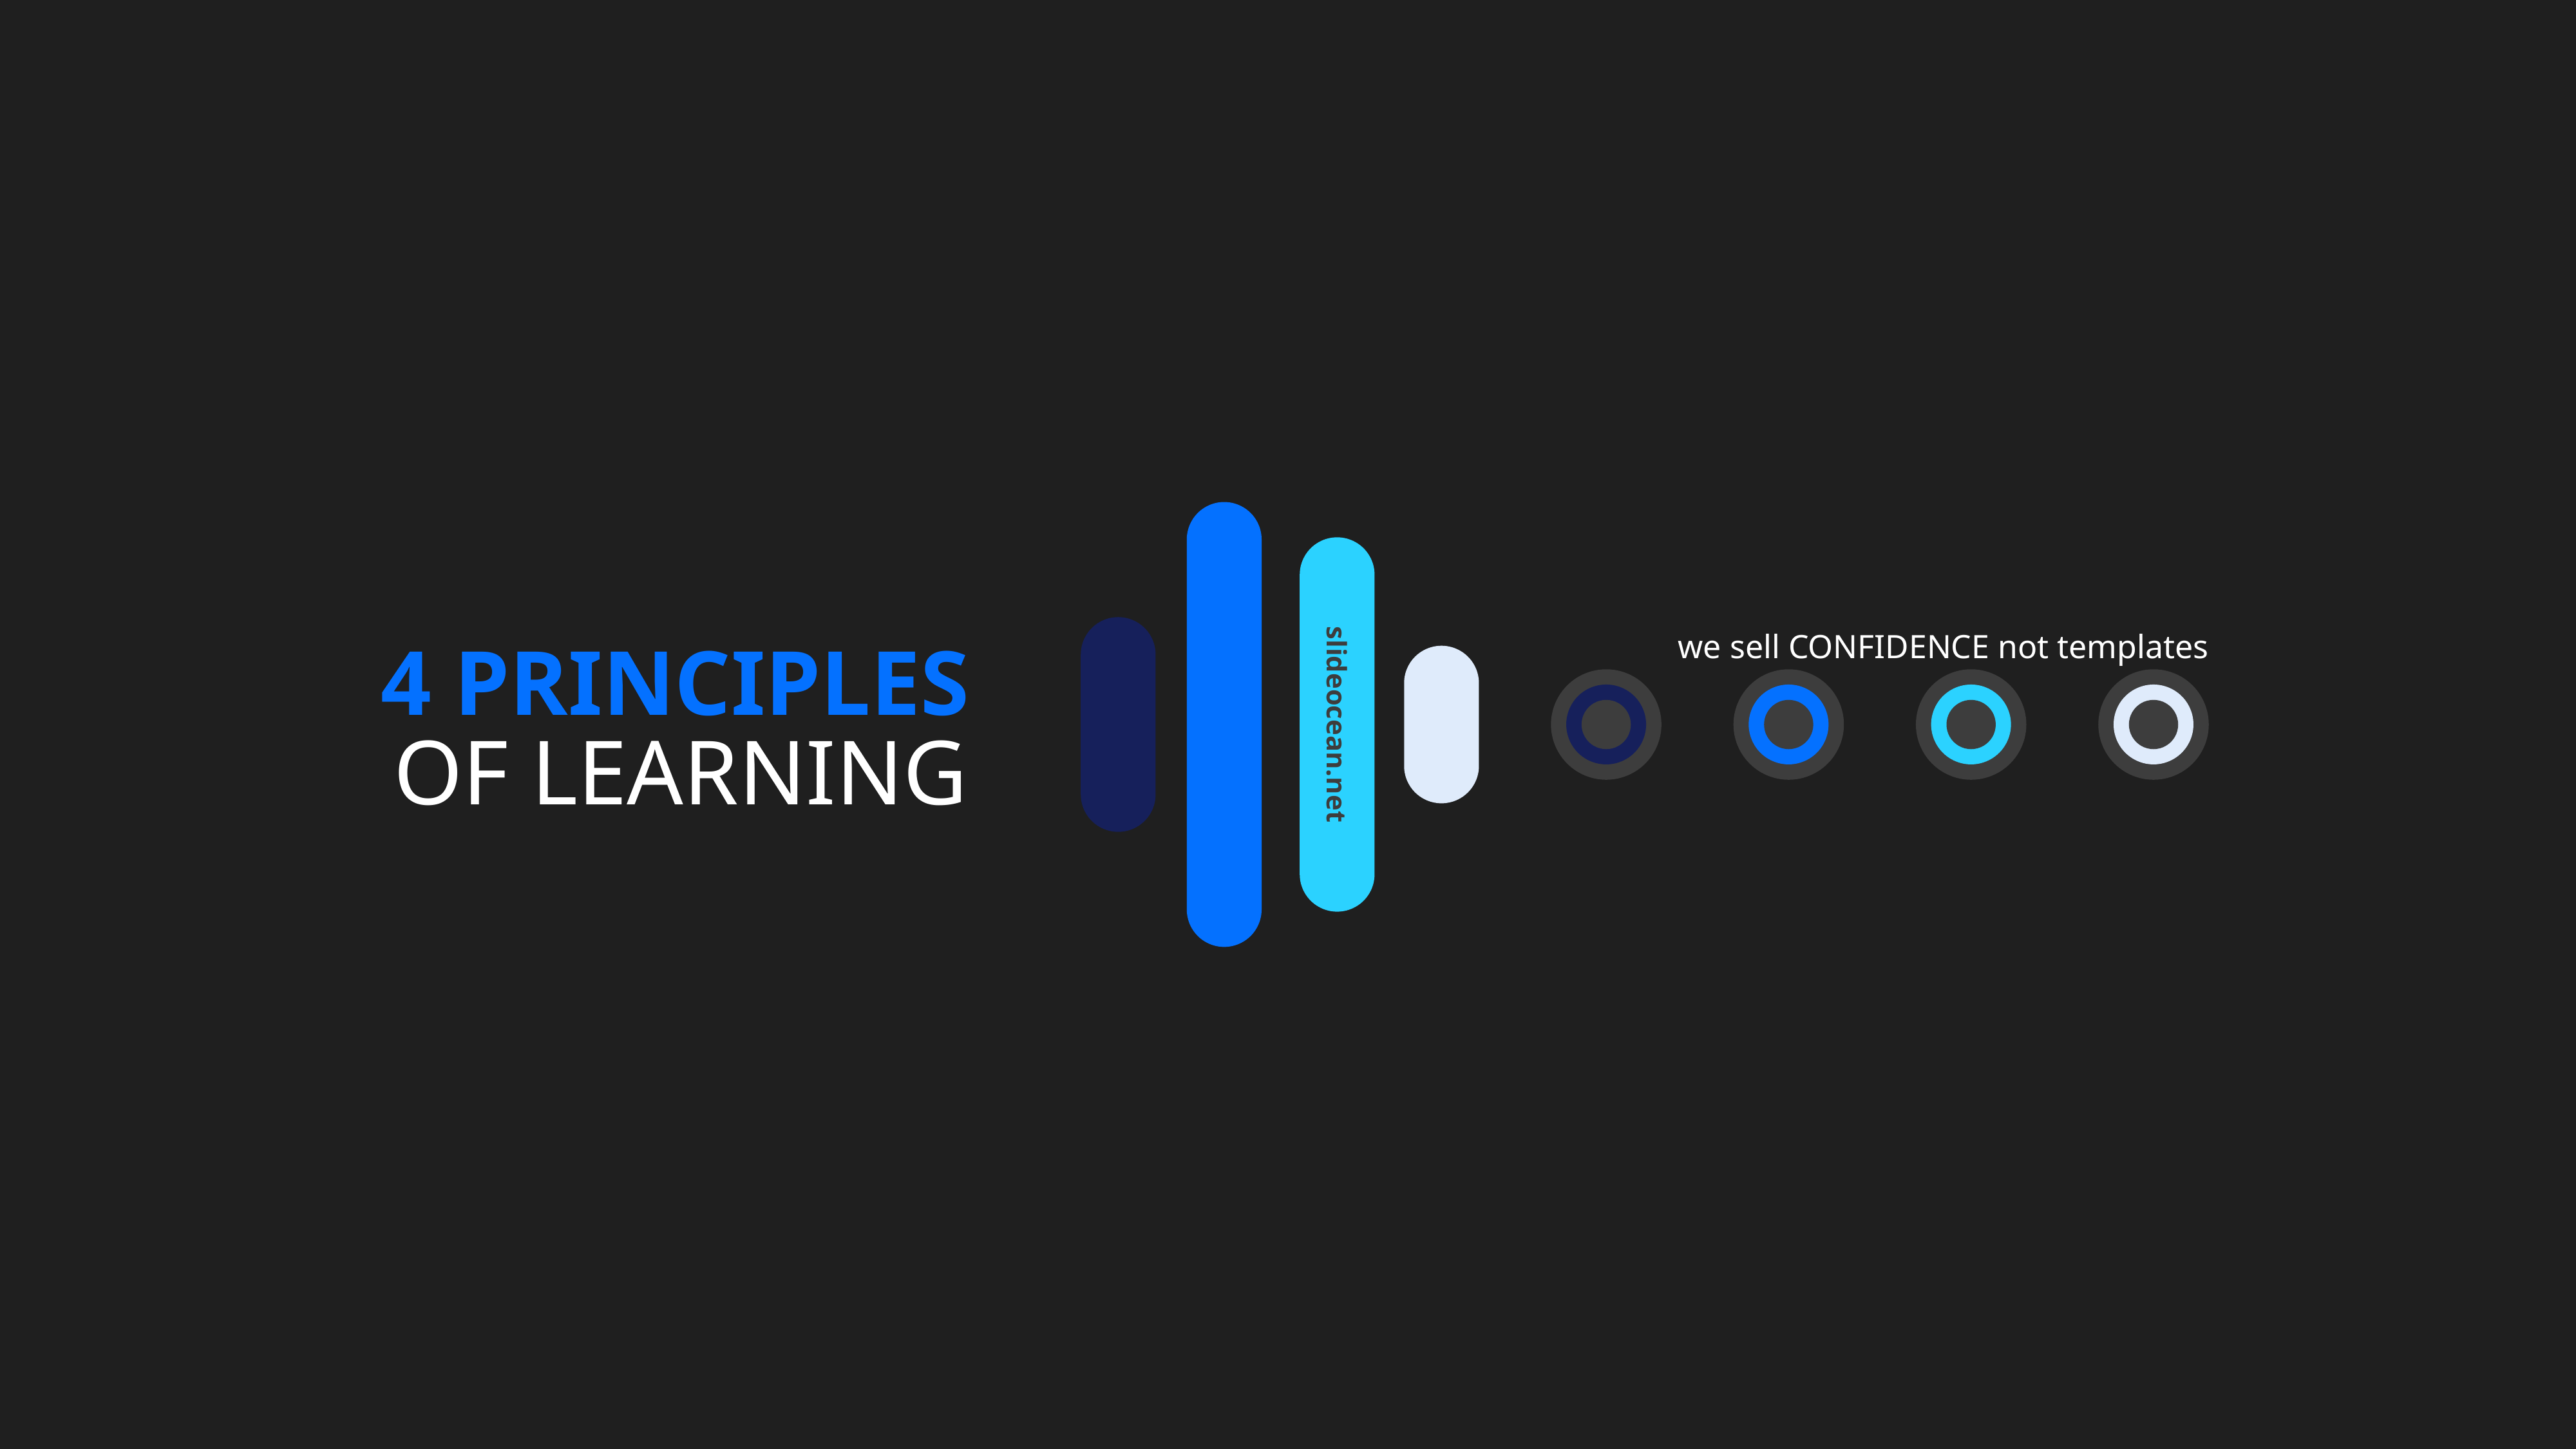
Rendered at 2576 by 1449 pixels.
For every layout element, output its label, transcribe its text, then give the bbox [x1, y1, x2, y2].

text_box [2097, 670, 2210, 781]
text_box [1403, 645, 1481, 804]
text_box [1915, 670, 2028, 781]
text_box [1747, 683, 1830, 766]
text_box [1079, 616, 1157, 833]
text_box [1732, 670, 1845, 781]
text_box [1186, 500, 1263, 948]
text_box slideocean.net [1316, 616, 1359, 833]
text_box [2112, 683, 2195, 766]
text_box [1945, 699, 1997, 750]
text_box [2128, 699, 2179, 750]
text_box [1549, 668, 1663, 781]
text_box [1763, 699, 1815, 750]
text_box [1580, 699, 1632, 750]
text_box we sell CONFIDENCE not templates [1668, 621, 2219, 670]
text_box [1930, 683, 2012, 766]
text_box [1565, 683, 1647, 766]
text_box 4 PRINCIPLES [371, 621, 980, 738]
text_box OF LEARNING [384, 738, 978, 827]
text_box [1298, 536, 1376, 913]
